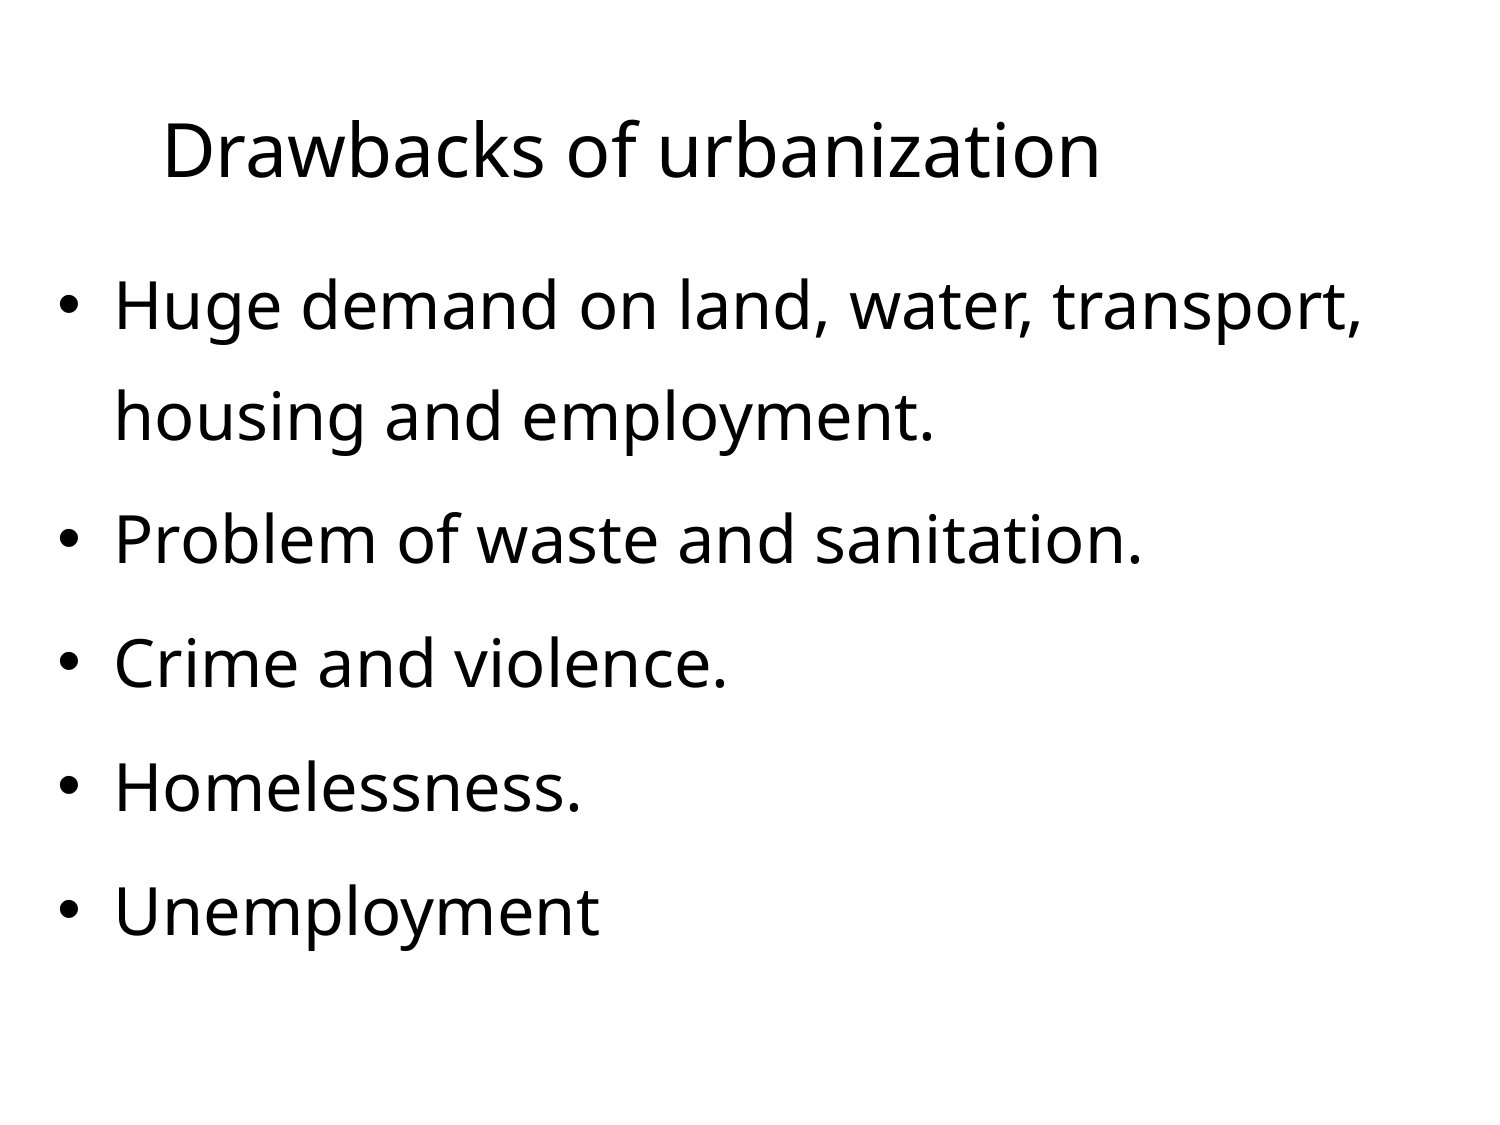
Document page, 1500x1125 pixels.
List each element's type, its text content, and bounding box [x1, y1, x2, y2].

text_box Drawbacks of urbanization [146, 74, 1119, 201]
text_box Huge demand on land, water, transport, housing and employment. Problem of waste and sanitation. Crime and violence. Homelessness. Unemployment [42, 224, 1450, 956]
